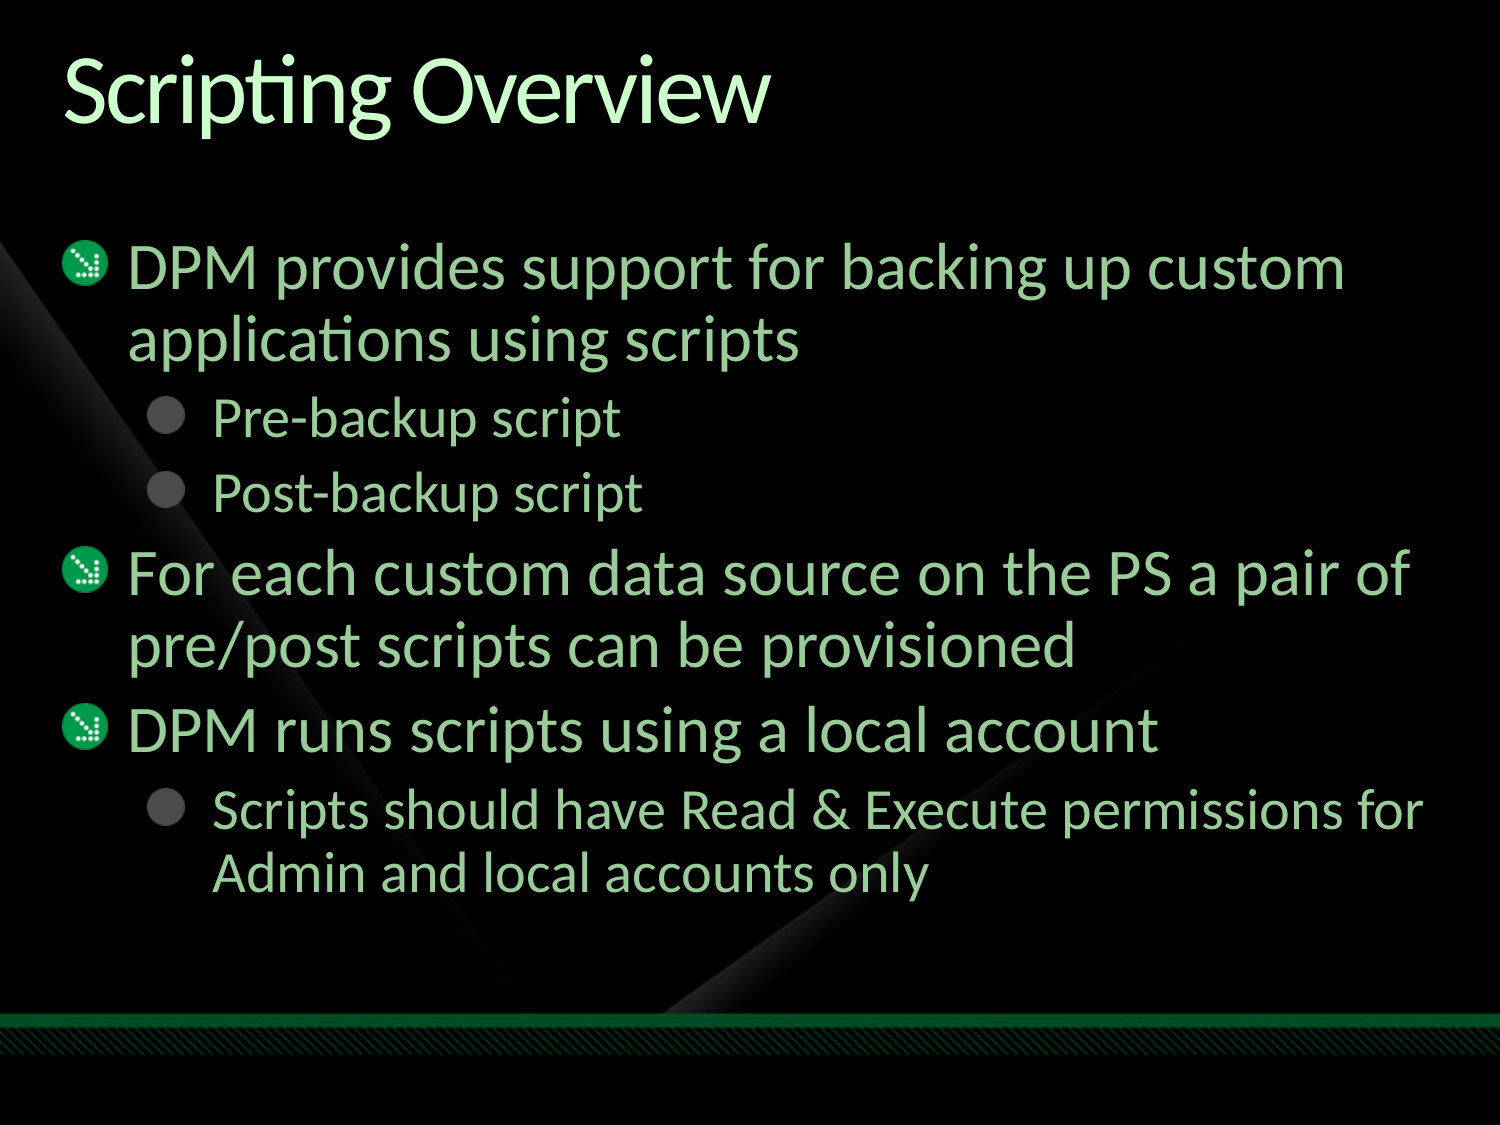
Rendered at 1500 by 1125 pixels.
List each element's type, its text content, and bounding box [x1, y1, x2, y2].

picture [0, 0, 1500, 1125]
title Scripting Overview [62, 37, 1438, 147]
list DPM provides support for backing up custom applications using scripts Pre-backup script Post-backup script For each custom data source on the PS a pair of pre/post scripts can be provisioned DPM runs scripts using a local account Scripts should have Read & Execute permissions for Admin and local accounts only [62, 231, 1438, 595]
